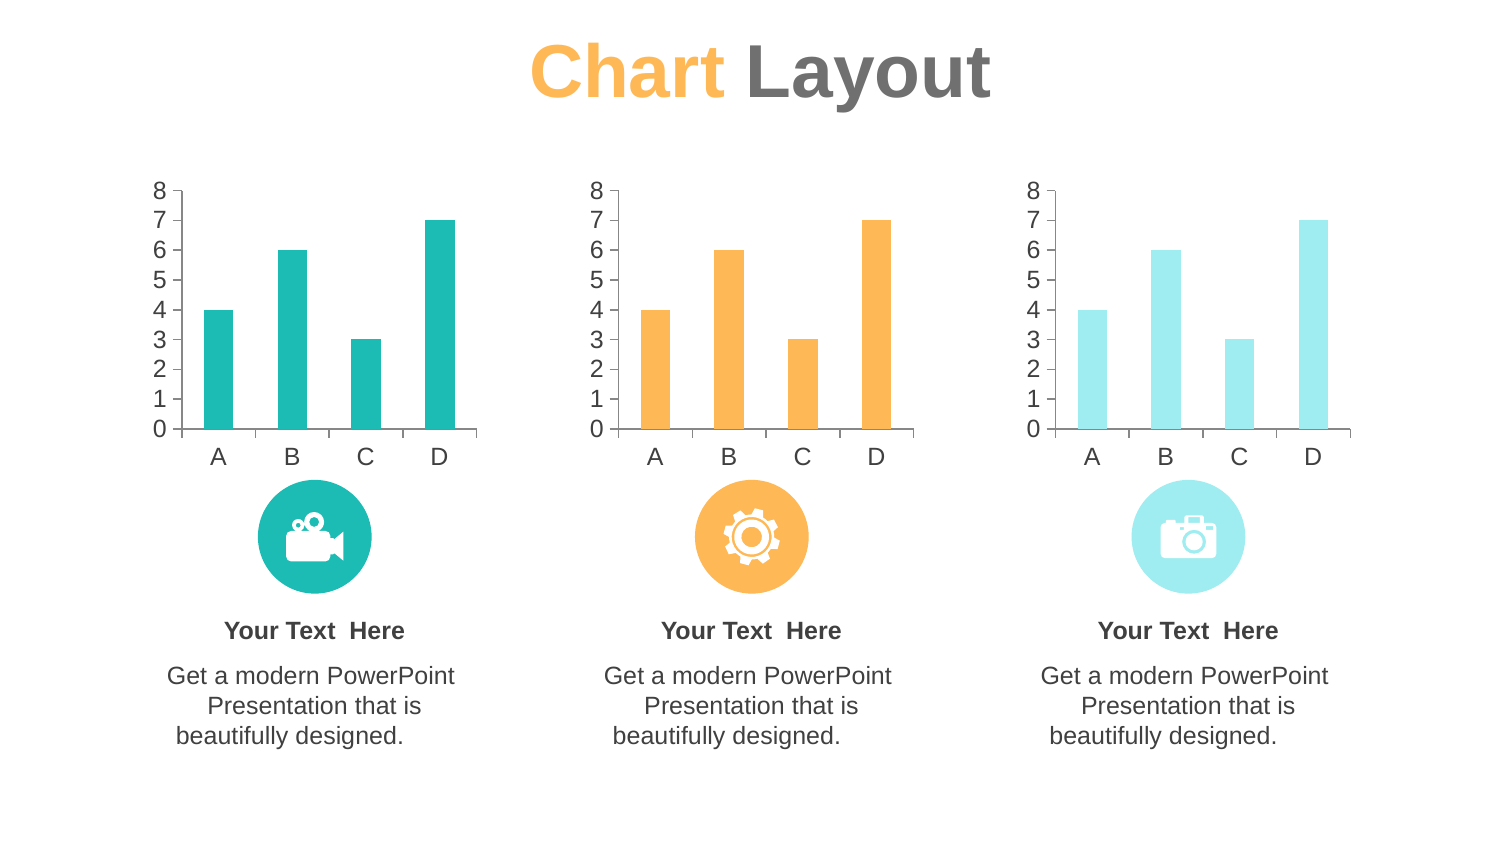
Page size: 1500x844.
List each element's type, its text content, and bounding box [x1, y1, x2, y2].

chart [582, 170, 921, 477]
chart [1019, 170, 1358, 477]
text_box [1014, 606, 1363, 759]
text_box [255, 485, 374, 596]
text_box [1158, 513, 1219, 561]
text_box [692, 485, 811, 596]
chart [145, 170, 484, 477]
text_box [141, 606, 489, 759]
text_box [577, 606, 926, 759]
text_box [1129, 485, 1248, 596]
text_box [284, 509, 346, 564]
title Chart Layout [0, 4, 1500, 132]
text_box [721, 506, 783, 568]
